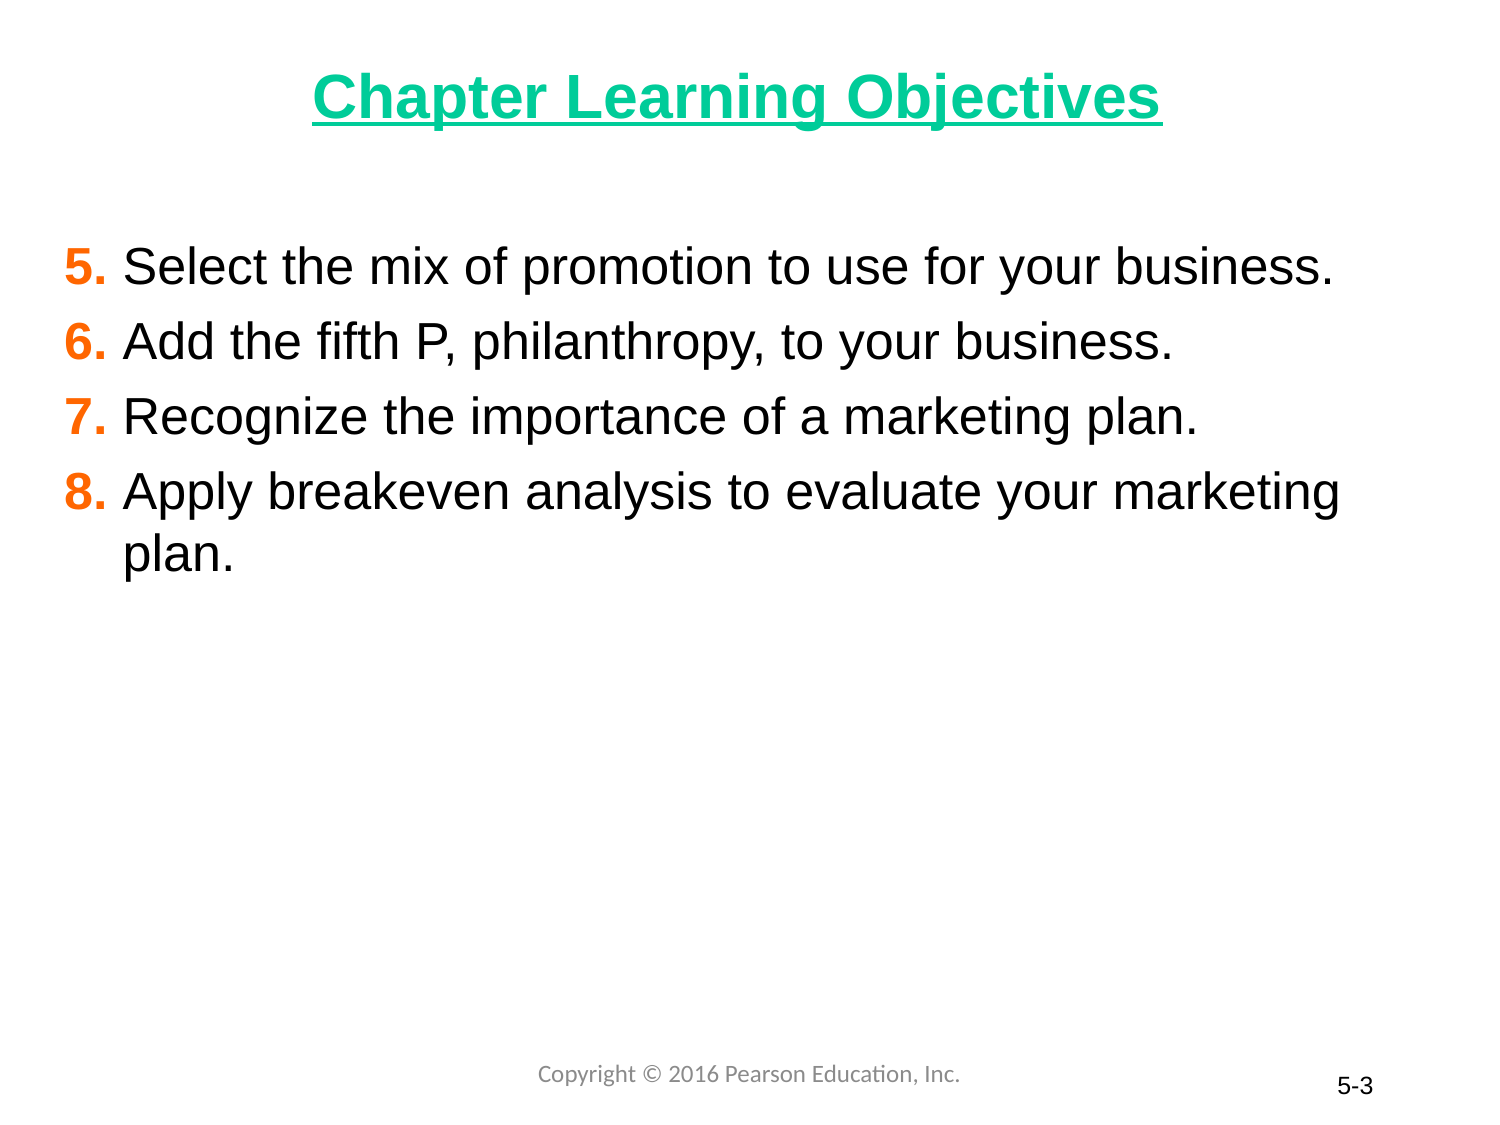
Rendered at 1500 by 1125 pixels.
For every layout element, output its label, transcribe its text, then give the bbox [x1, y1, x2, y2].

footer Copyright © 2016 Pearson Education, Inc. [512, 1042, 988, 1103]
title Chapter Learning Objectives [62, 0, 1413, 188]
text_box 5. Select the mix of promotion to use for your business. 6. Add the fifth P, philanthropy, to your business. 7. Recognize the importance of a marketing plan. 8. Apply breakeven analysis to evaluate your marketing plan. [50, 224, 1438, 715]
